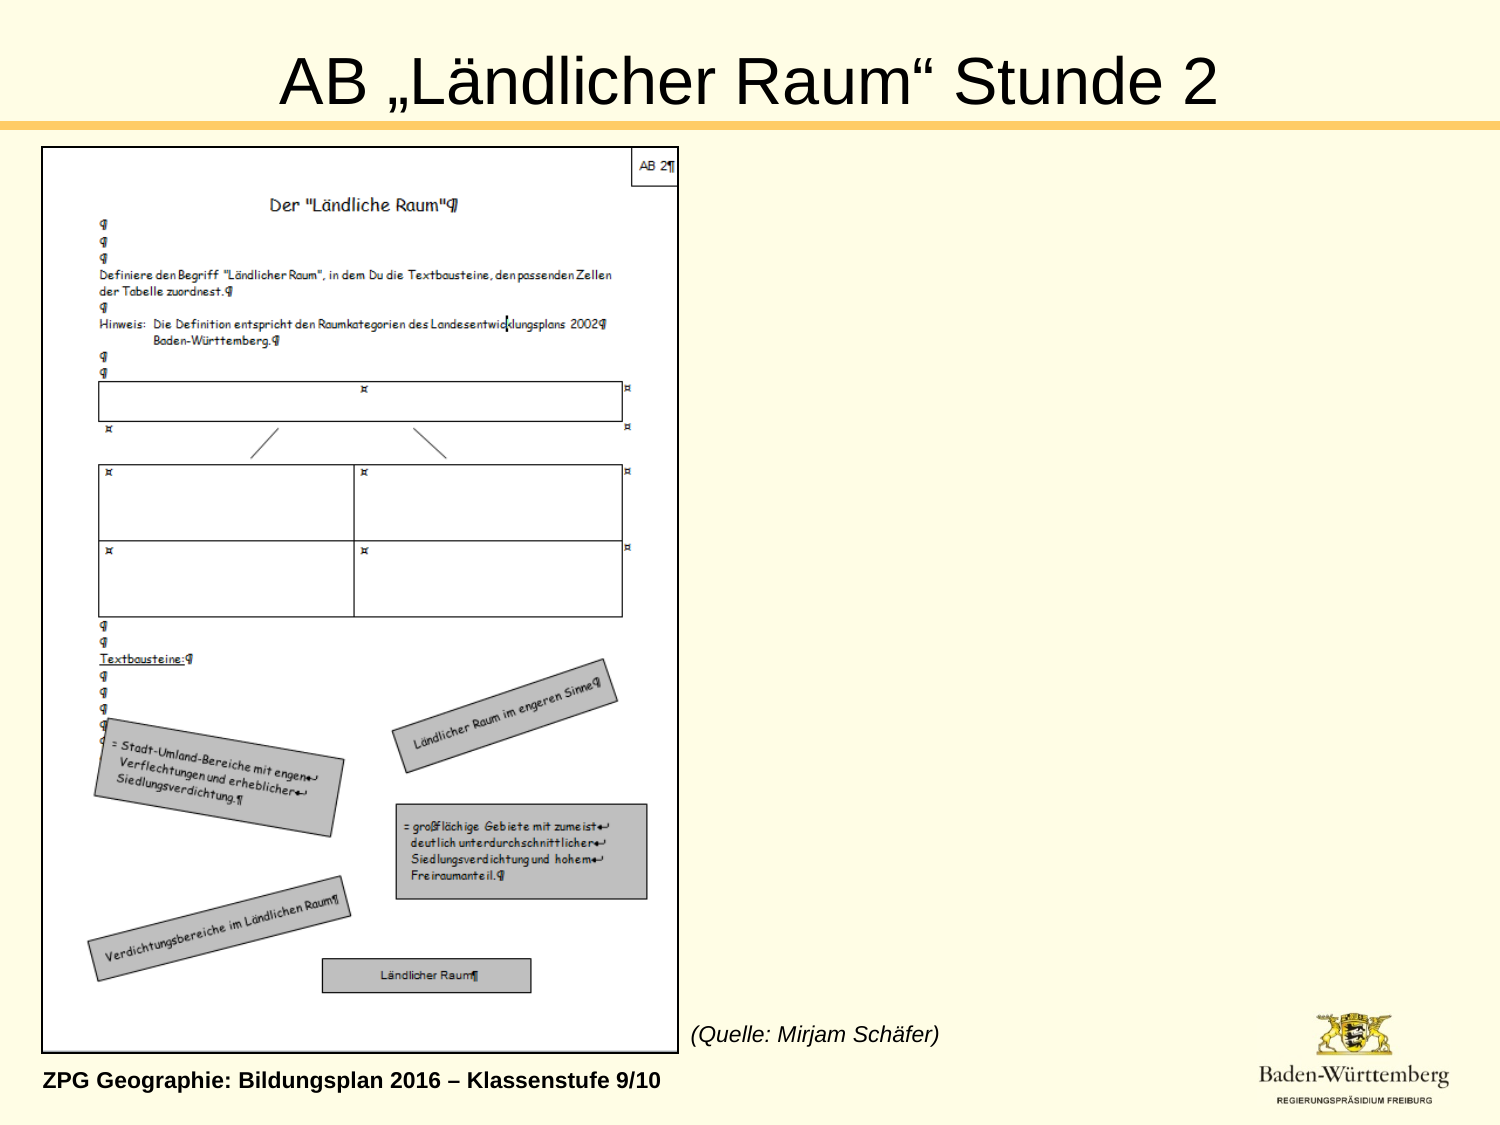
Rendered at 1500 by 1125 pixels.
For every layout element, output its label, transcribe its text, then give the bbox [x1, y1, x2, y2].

picture [1257, 1011, 1451, 1106]
text_box (Quelle: Mirjam Schäfer) [682, 1012, 1054, 1055]
picture [42, 147, 678, 1053]
title AB „Ländlicher Raum“ Stunde 2 [0, 0, 1500, 119]
